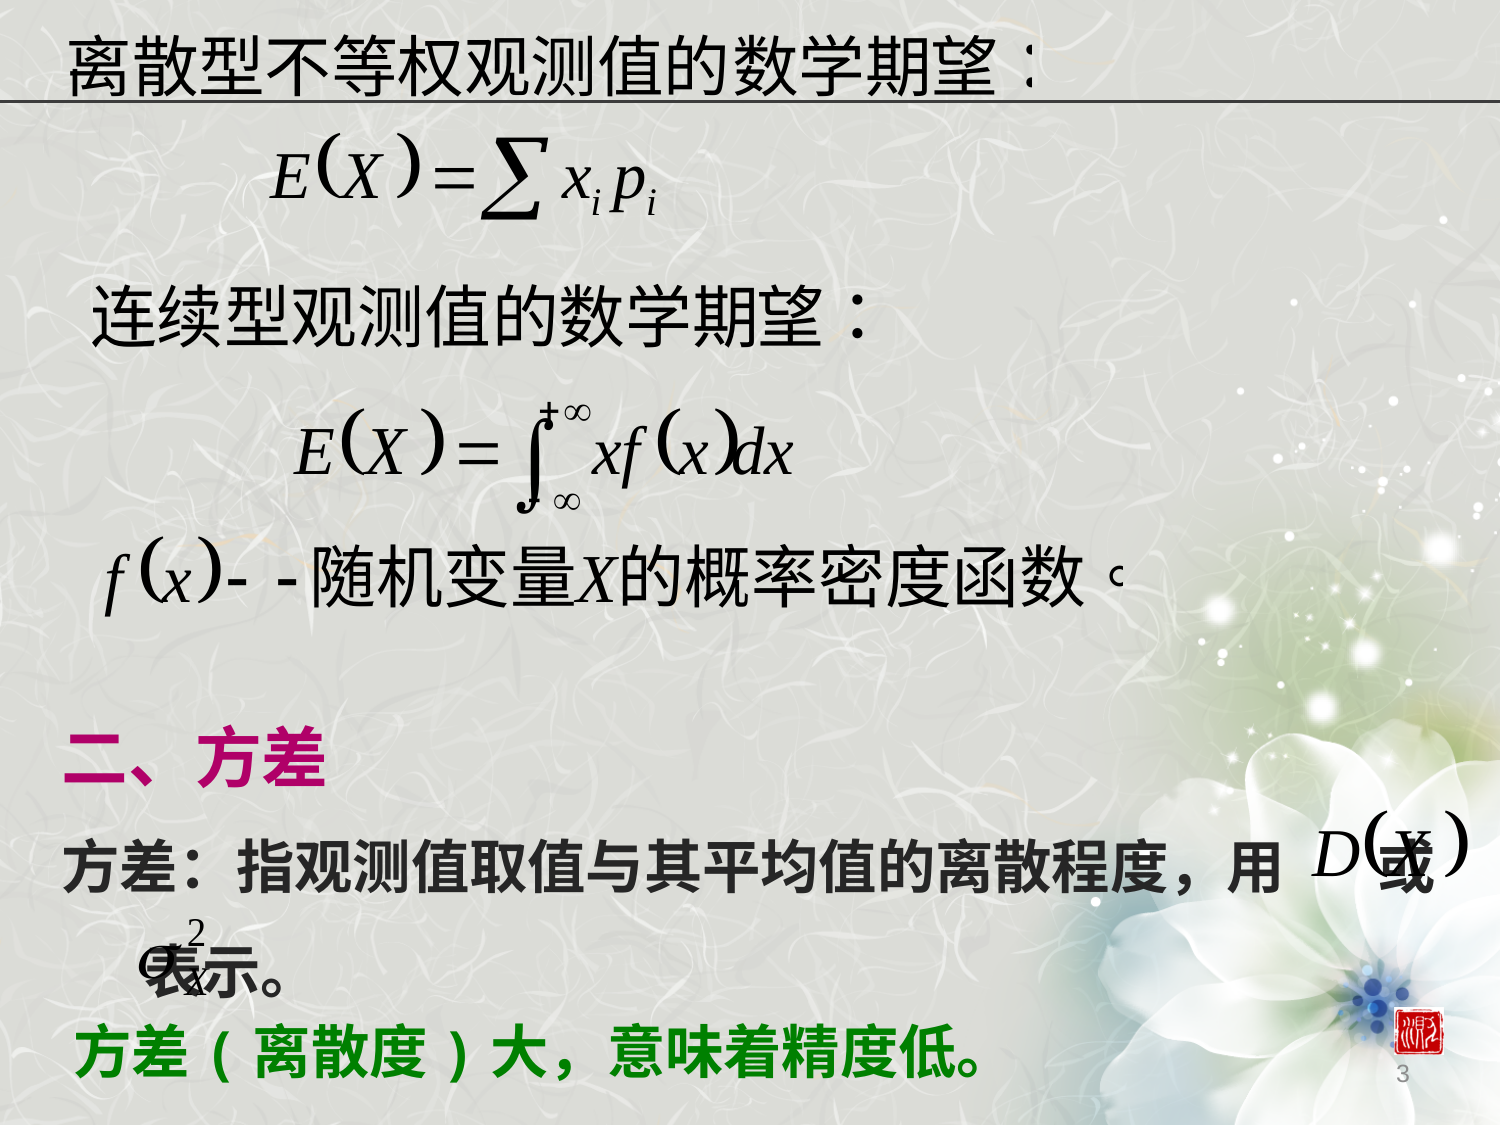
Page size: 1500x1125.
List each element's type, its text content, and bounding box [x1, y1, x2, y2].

text_box 二、方差 方差：指观测值取值与其平均值的离散程度，用 或 表示。 [46, 667, 1477, 1013]
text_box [81, 269, 1123, 635]
slide_number 3 [1074, 1042, 1425, 1103]
picture [0, 0, 1500, 100]
picture [0, 103, 1500, 1125]
text_box 方差(离散度)大，意味着精度低。 [58, 1007, 1008, 1093]
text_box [1300, 808, 1474, 906]
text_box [58, 23, 1032, 236]
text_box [128, 902, 230, 1008]
